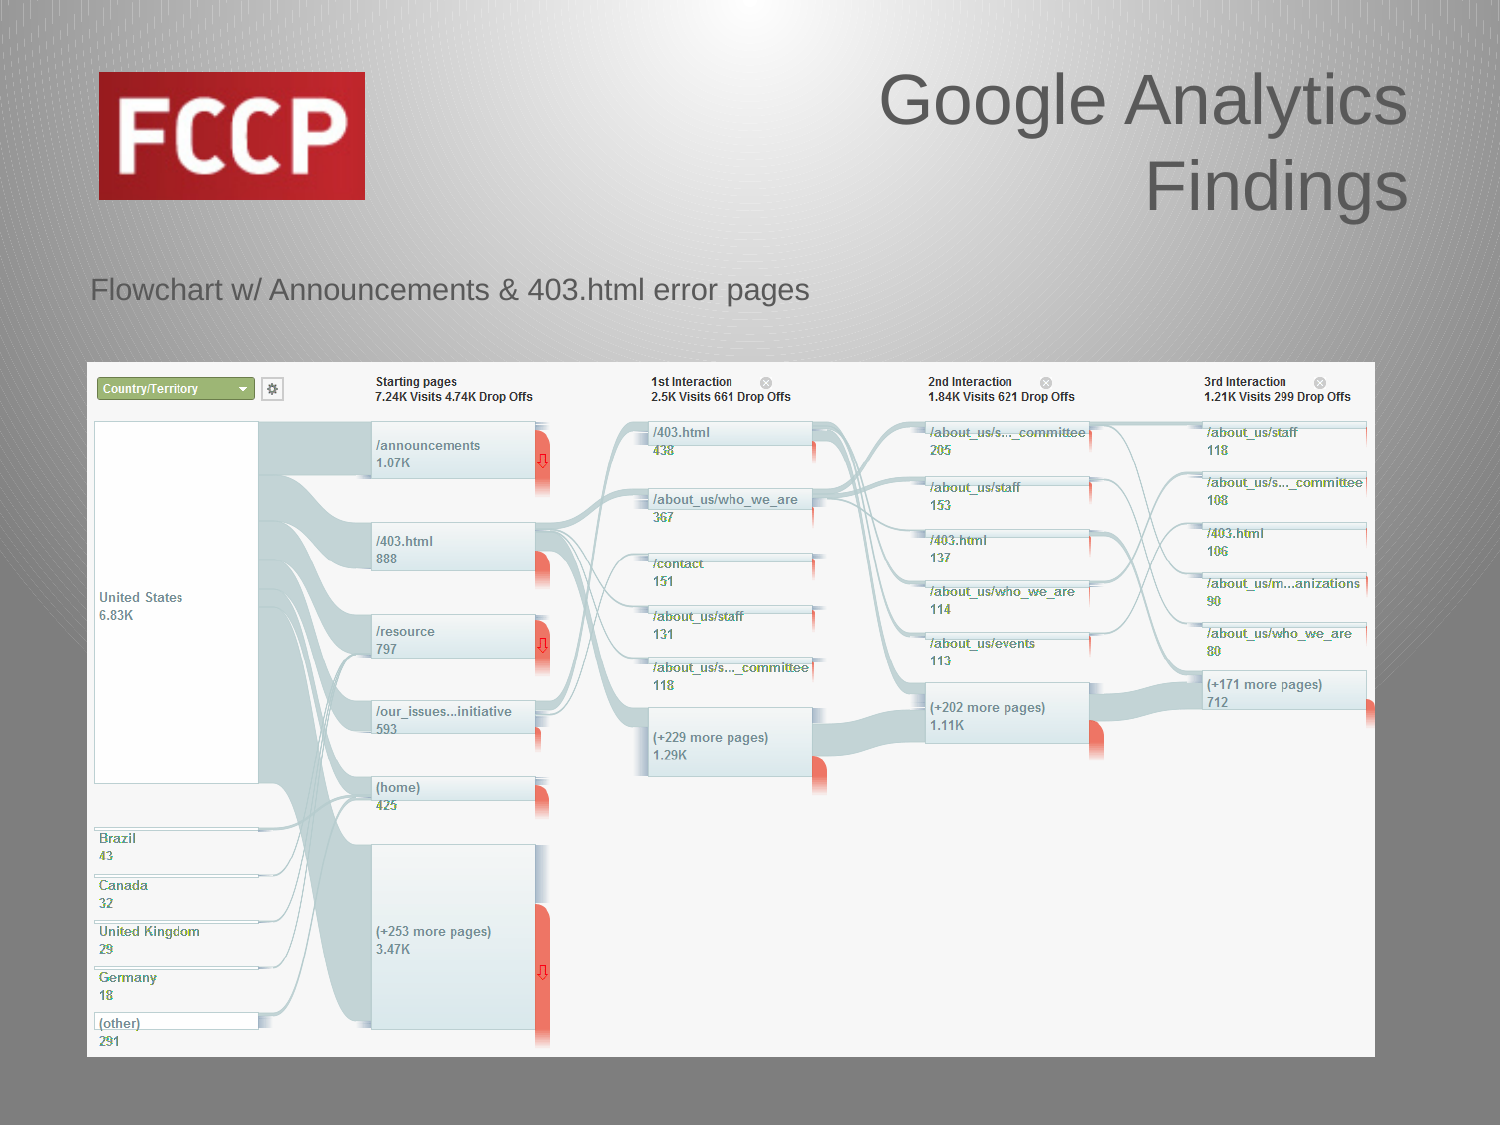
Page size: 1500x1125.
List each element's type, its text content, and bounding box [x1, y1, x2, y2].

title Google Analytics Findings [75, 45, 1425, 233]
picture [87, 362, 1376, 1057]
picture [99, 72, 365, 201]
text_box Flowchart w/ Announcements & 403.html error pages Broken Announcements page (http://www.funderscommittee.org/announcements) [74, 262, 1425, 1005]
